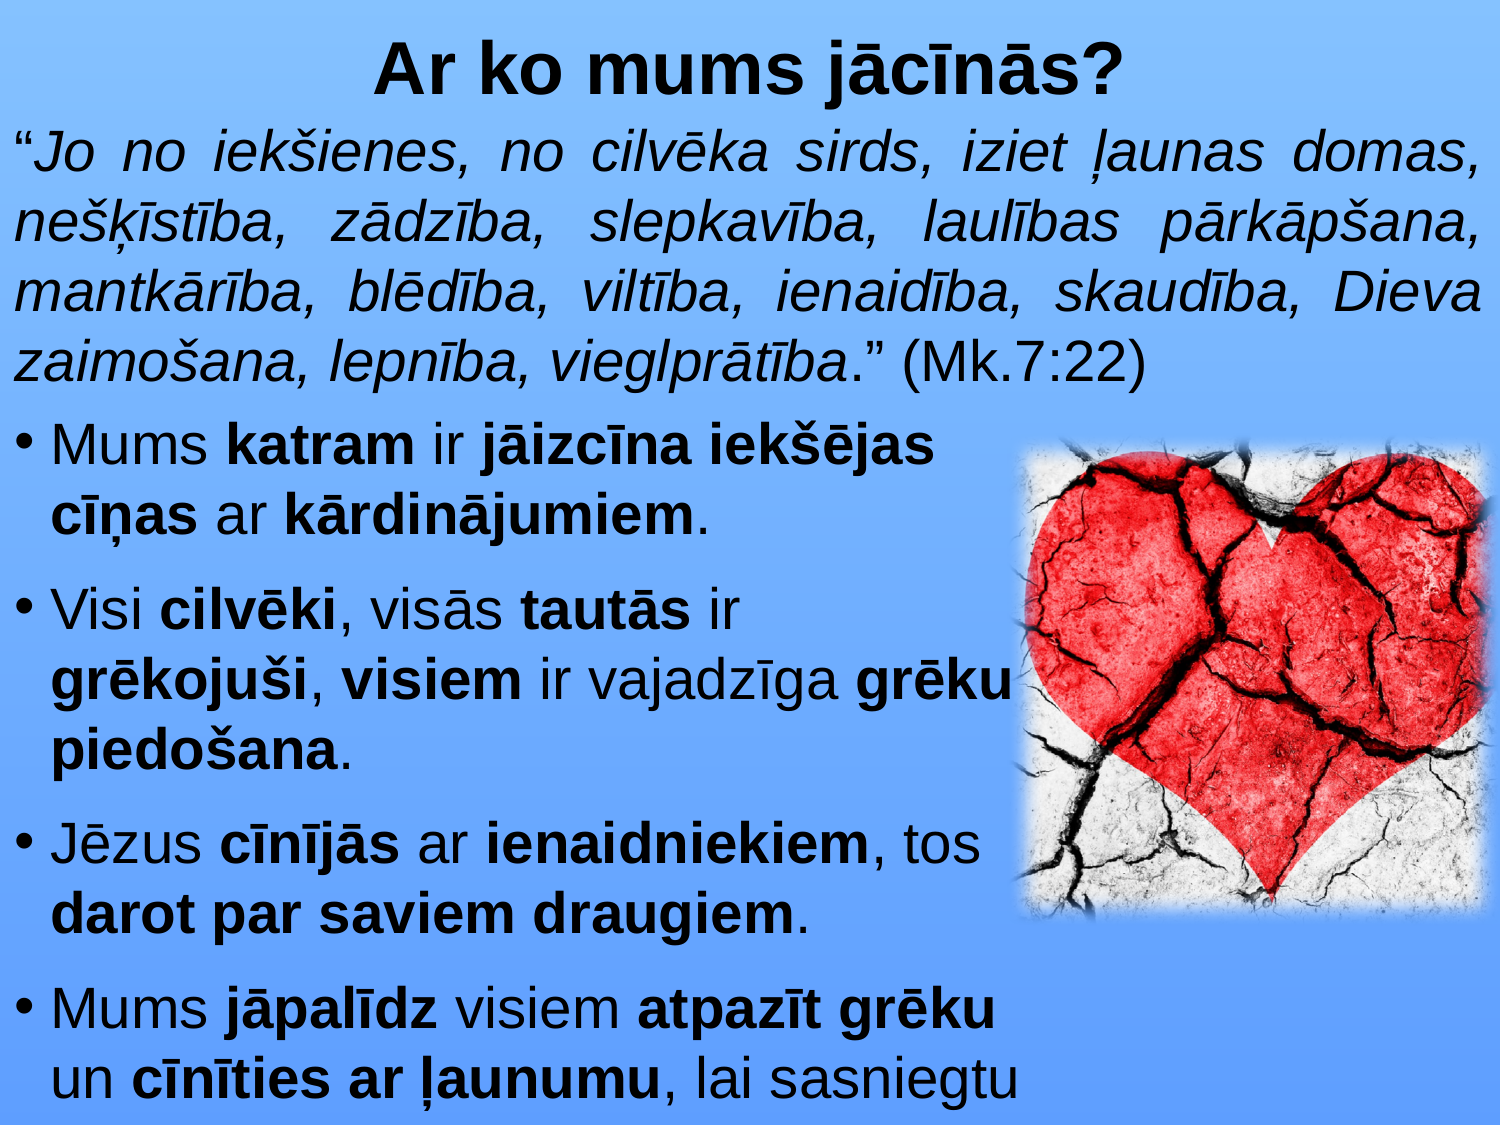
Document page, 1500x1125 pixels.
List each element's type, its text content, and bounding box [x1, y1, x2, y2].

text_box Mums katram ir jāizcīna iekšējas cīņas ar kārdinājumiem. Visi cilvēki, visās tautās ir grēkojuši, visiem ir vajadzīga grēku piedošana. Jēzus cīnījās ar ienaidniekiem, tos darot par saviem draugiem. Mums jāpalīdz visiem atpazīt grēku un cīnīties ar ļaunumu, lai sasniegtu vienotību ticībā uz Kristū. [0, 398, 1043, 1125]
text_box “Jo no iekšienes, no cilvēka sirds, iziet ļaunas domas, nešķīstība, zādzība, slepkavība, laulības pārkāpšana, mantkārība, blēdība, viltība, ienaidība, skaudība, Dieva zaimošana, lepnība, vieglprātība.” (Mk.7:22) [0, 105, 1500, 401]
title Ar ko mums jācīnās? [0, 0, 1500, 105]
picture [1007, 433, 1500, 926]
